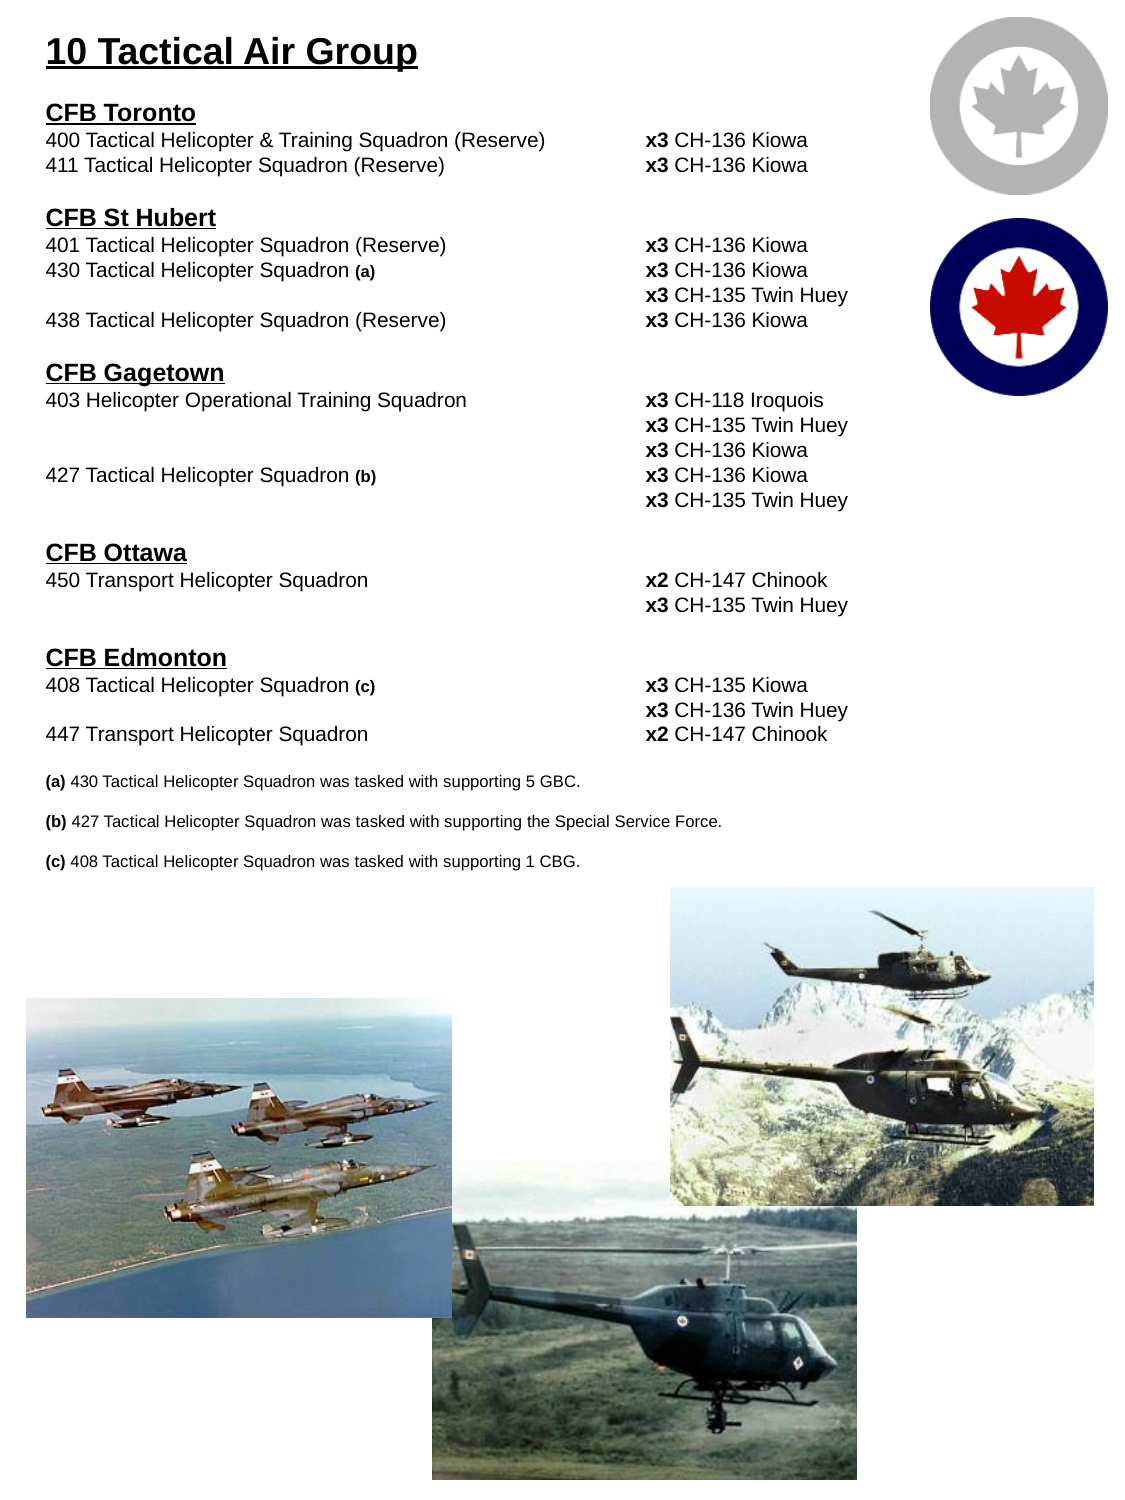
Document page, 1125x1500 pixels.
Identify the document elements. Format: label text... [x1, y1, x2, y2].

text_box 10 Tactical Air Group CFB Toronto 400 Tactical Helicopter & Training Squadron (Reserve) x3 CH-136 Kiowa 411 Tactical Helicopter Squadron (Reserve) x3 CH-136 Kiowa CFB St Hubert 401 Tactical Helicopter Squadron (Reserve) x3 CH-136 Kiowa 430 Tactical Helicopter Squadron (a) x3 CH-136 Kiowa x3 CH-135 Twin Huey 438 Tactical Helicopter Squadron (Reserve) x3 CH-136 Kiowa CFB Gagetown 403 Helicopter Operational Training Squadron x3 CH-118 Iroquois x3 CH-135 Twin Huey x3 CH-136 Kiowa 427 Tactical Helicopter Squadron (b) x3 CH-136 Kiowa x3 CH-135 Twin Huey CFB Ottawa 450 Transport Helicopter Squadron x2 CH-147 Chinook x3 CH-135 Twin Huey CFB Edmonton 408 Tactical Helicopter Squadron (c) x3 CH-135 Kiowa x3 CH-136 Twin Huey 447 Transport Helicopter Squadron x2 CH-147 Chinook (a) 430 Tactical Helicopter Squadron was tasked with supporting 5 GBC. (b) 427 Tactical Helicopter Squadron was tasked with supporting the Special Service Force. (c) 408 Tactical Helicopter Squadron was tasked with supporting 1 CBG. [30, 19, 953, 879]
picture [26, 887, 1094, 1480]
picture [930, 218, 1108, 396]
picture [930, 17, 1108, 195]
